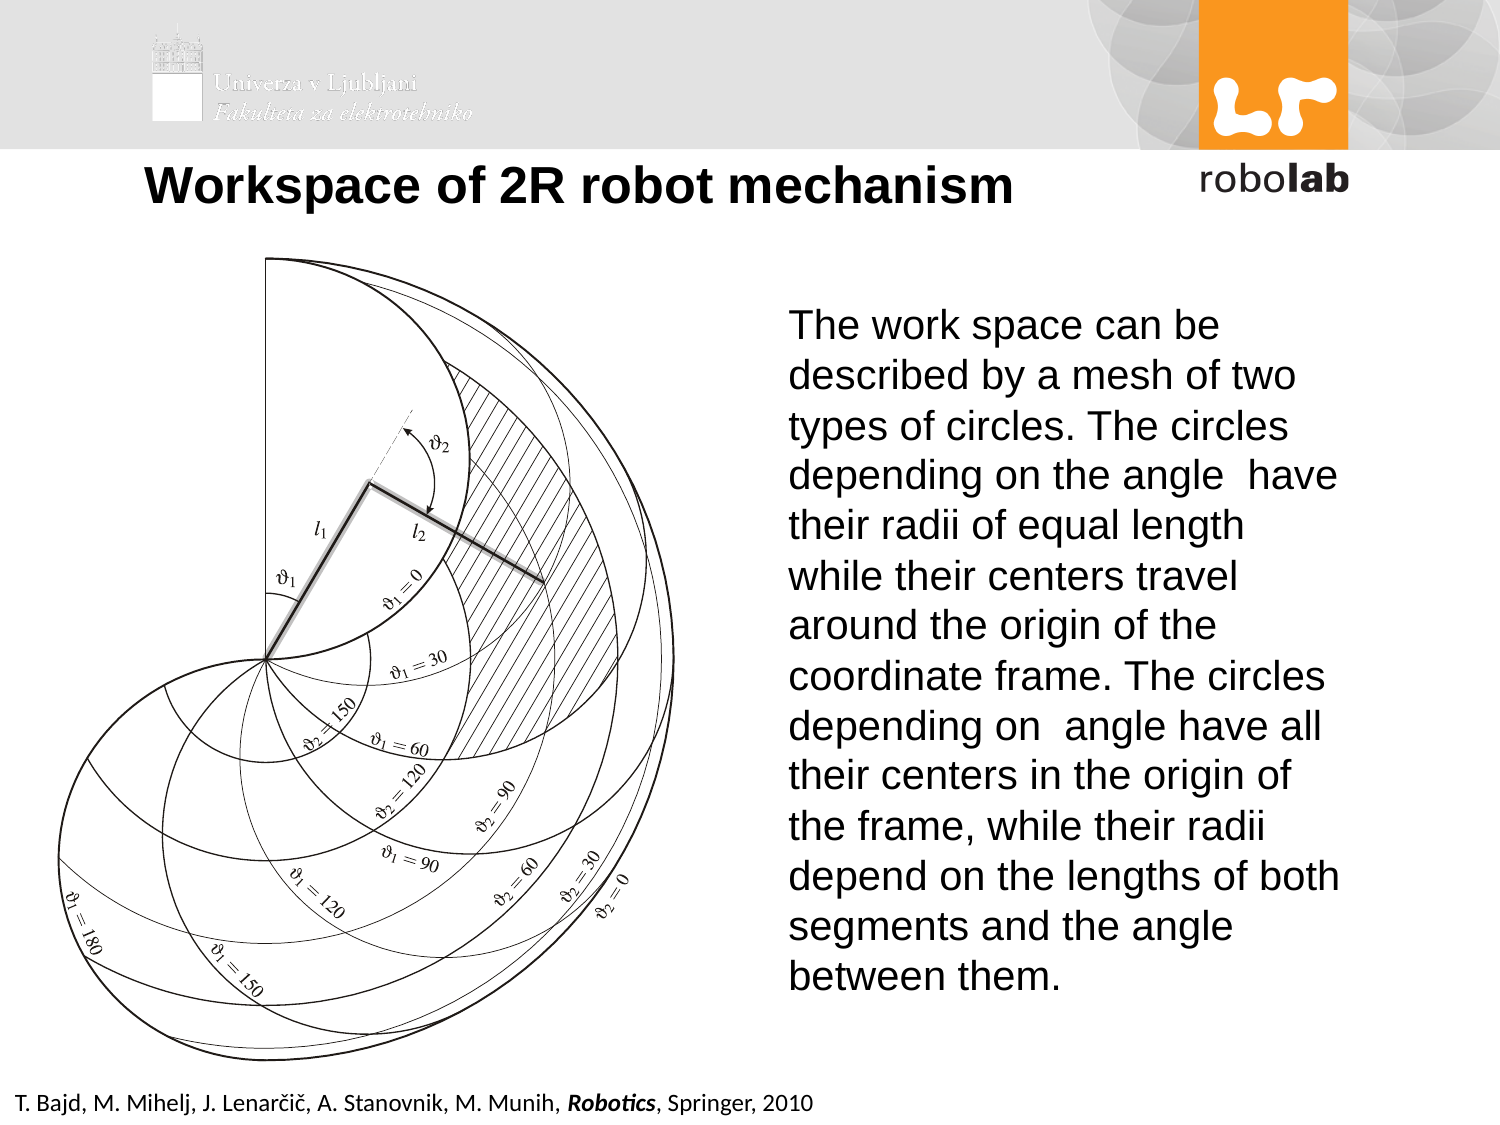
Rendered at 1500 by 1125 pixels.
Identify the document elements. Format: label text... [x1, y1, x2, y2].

picture [152, 23, 472, 94]
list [41, 243, 696, 1071]
picture [998, 0, 1500, 196]
title Workspace of 2R robot mechanism [129, 94, 1311, 272]
